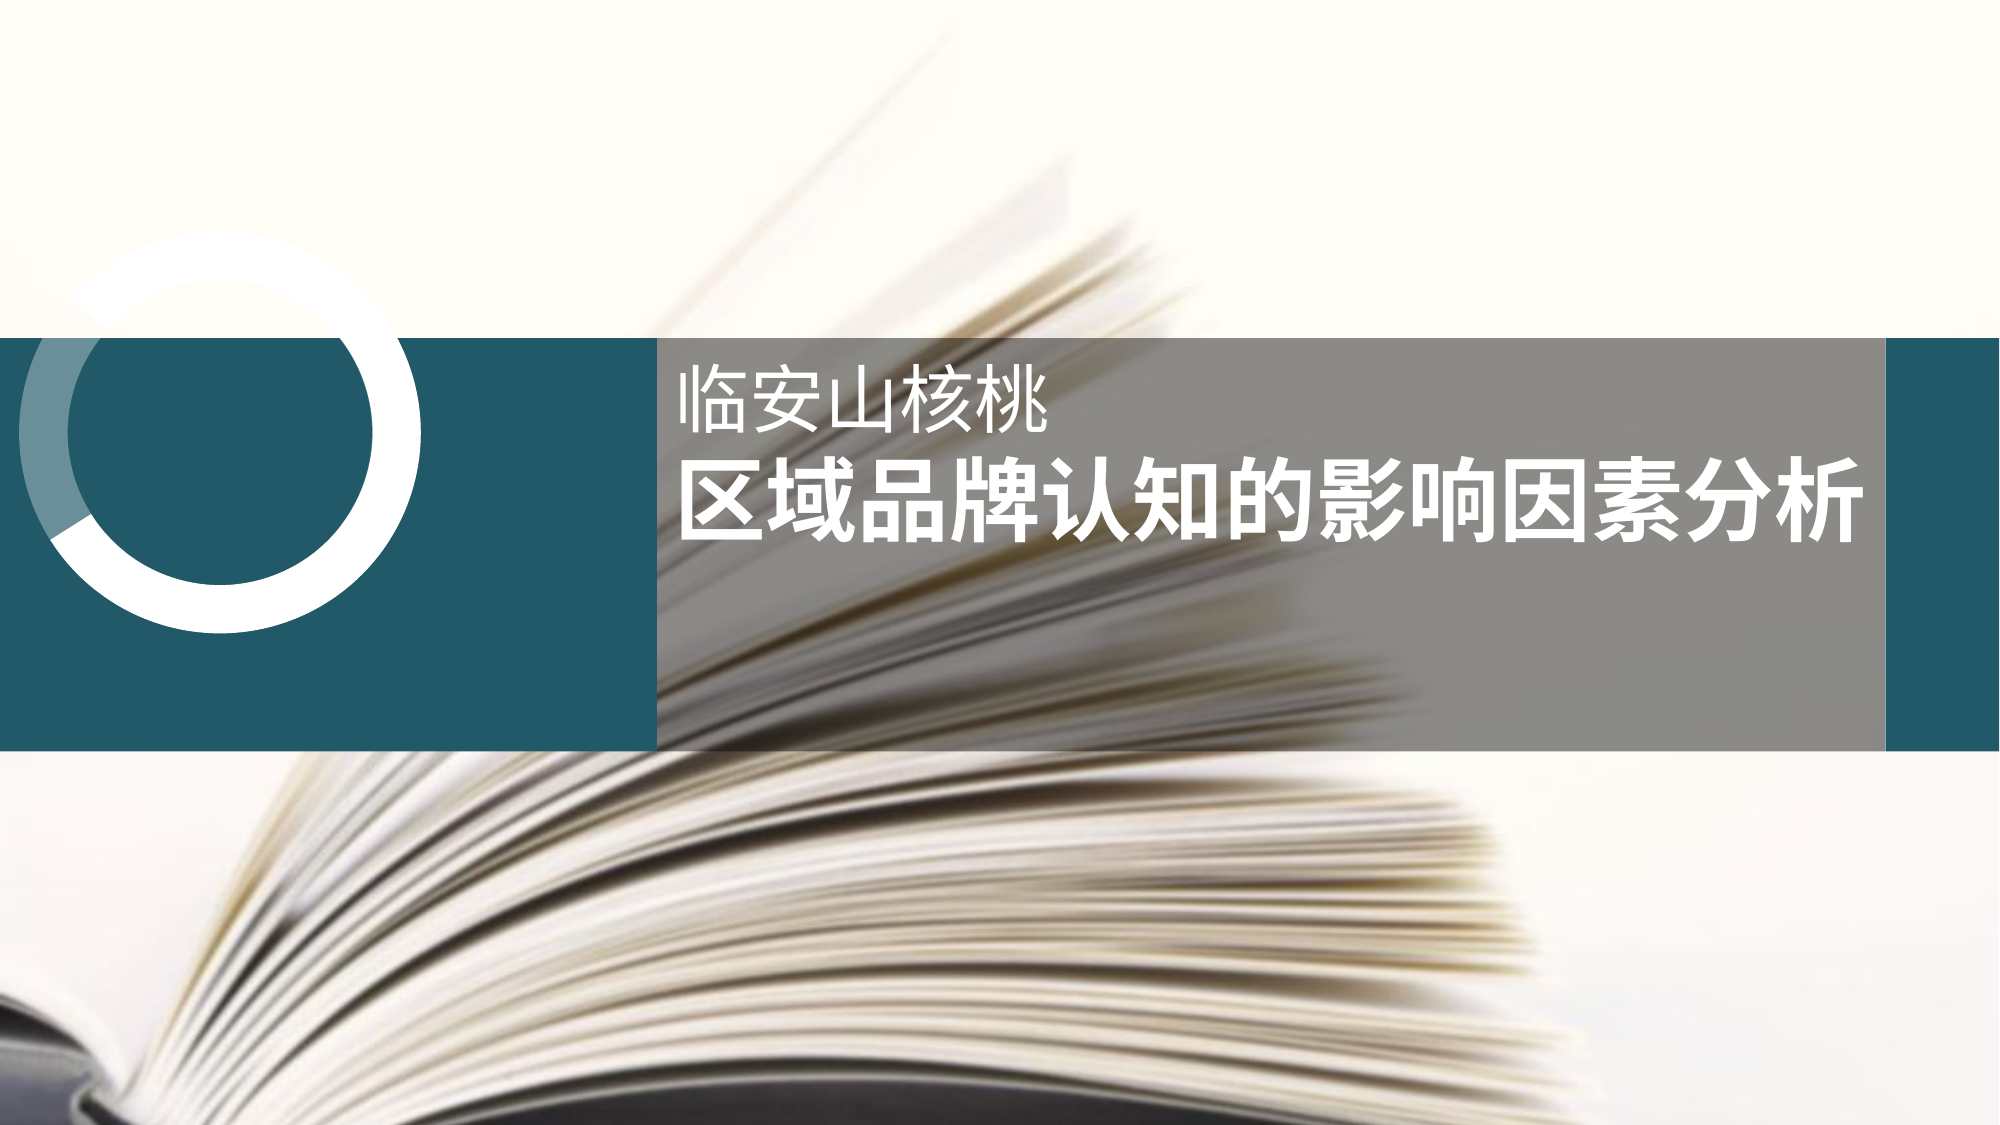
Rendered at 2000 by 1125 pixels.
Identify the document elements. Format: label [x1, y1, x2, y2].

text_box [18, 231, 422, 634]
picture [0, 0, 2000, 1125]
